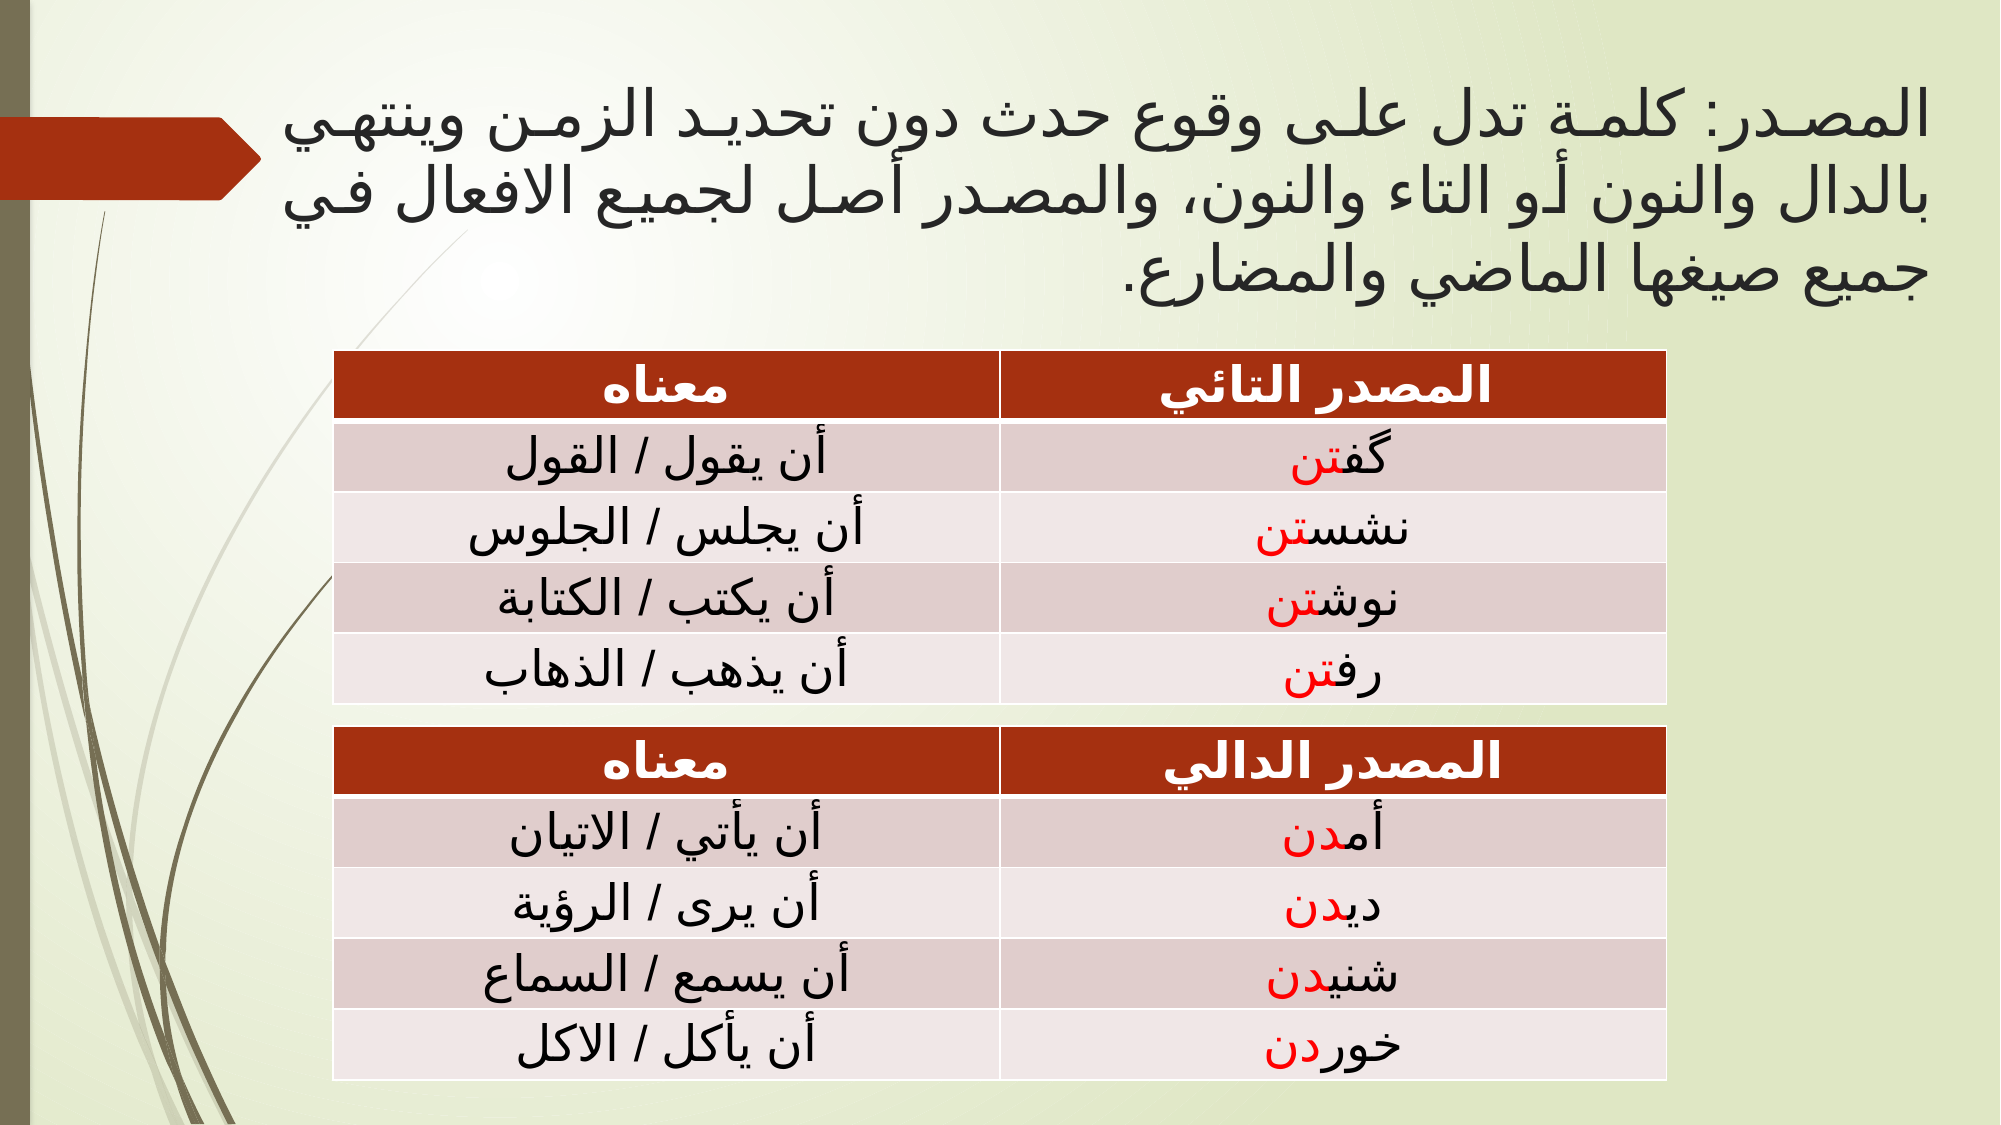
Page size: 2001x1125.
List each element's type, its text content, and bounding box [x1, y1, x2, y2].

table_cell أن يذهب / الذهاب [334, 634, 999, 703]
table_header المصدر الدالي [1001, 727, 1666, 794]
table_header معناه [334, 351, 999, 418]
table_cell أن يكتب / الكتابة [334, 563, 999, 632]
table_cell أن يأتي / الاتيان [334, 799, 999, 867]
table_cell رفتن [1001, 634, 1666, 703]
table_cell أمدن [1001, 799, 1666, 867]
table_cell شنيدن [1001, 939, 1666, 1008]
table_cell أن يأكل / الاكل [334, 1010, 999, 1079]
table_header معناه [334, 727, 999, 794]
title المصدر: كلمة تدل على وقوع حدث دون تحديد الزمن وينتهي بالدال والنون أو التاء والنون، والمصدر أصل لجميع الافعال في جميع صيغها الماضي والمضارع. [266, 64, 1948, 313]
table_cell أن يسمع / السماع [334, 939, 999, 1008]
table_cell نشستن [1001, 493, 1666, 562]
table_header المصدر التائي [1001, 351, 1666, 418]
table_cell أن يقول / القول [334, 424, 999, 491]
table_cell نوشتن [1001, 563, 1666, 632]
table_cell خوردن [1001, 1010, 1666, 1079]
table_cell ديدن [1001, 868, 1666, 937]
table_cell أن يرى / الرؤية [334, 868, 999, 937]
table_cell أن يجلس / الجلوس [334, 493, 999, 562]
table_cell گفتن [1001, 424, 1666, 491]
